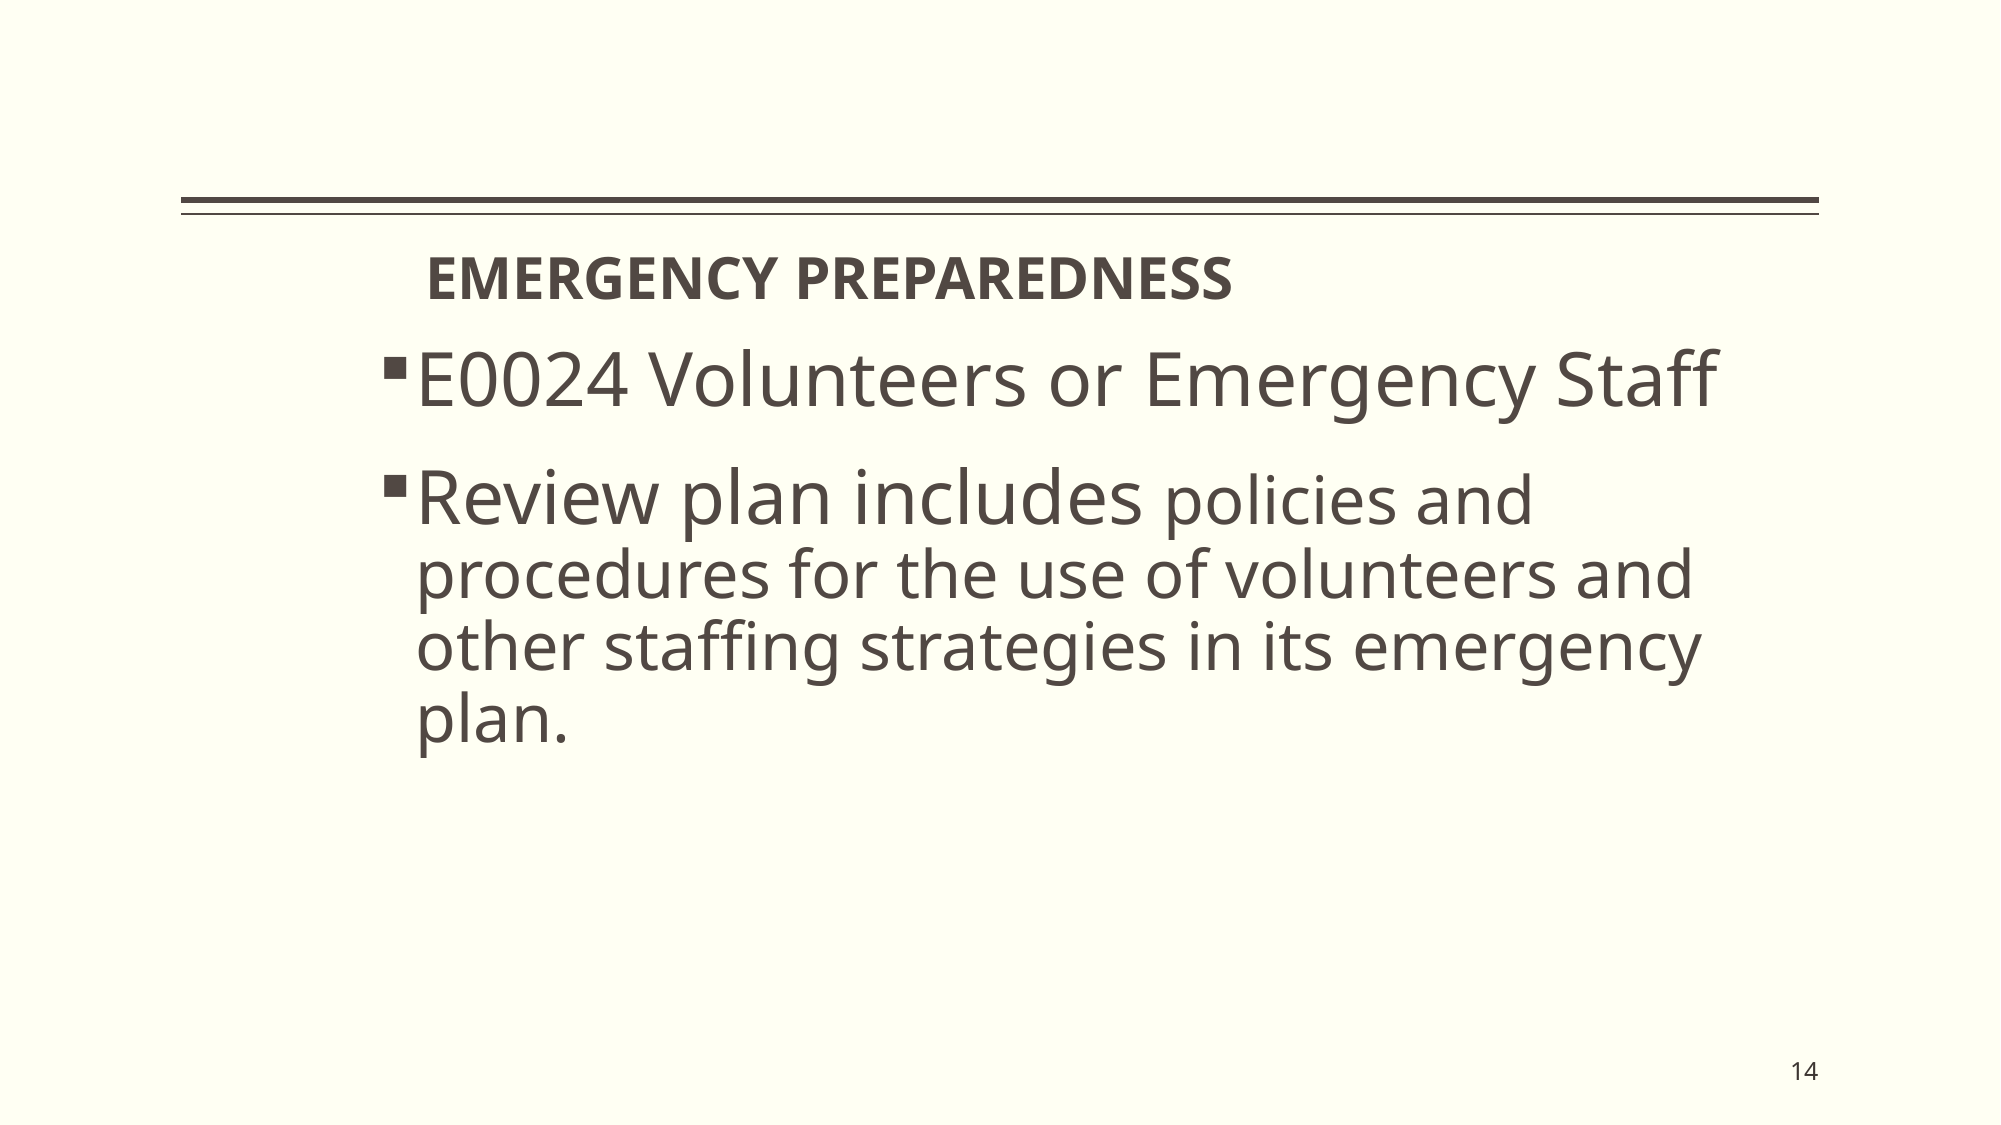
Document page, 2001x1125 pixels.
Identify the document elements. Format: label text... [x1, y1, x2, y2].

slide_number 14 [1518, 1042, 1819, 1103]
list E0024 Volunteers or Emergency Staff Review plan includes policies and procedures for the use of volunteers and other staffing strategies in its emergency plan. [378, 246, 1841, 1052]
title EMERGENCY PREPAREDNESS [425, 109, 1888, 320]
